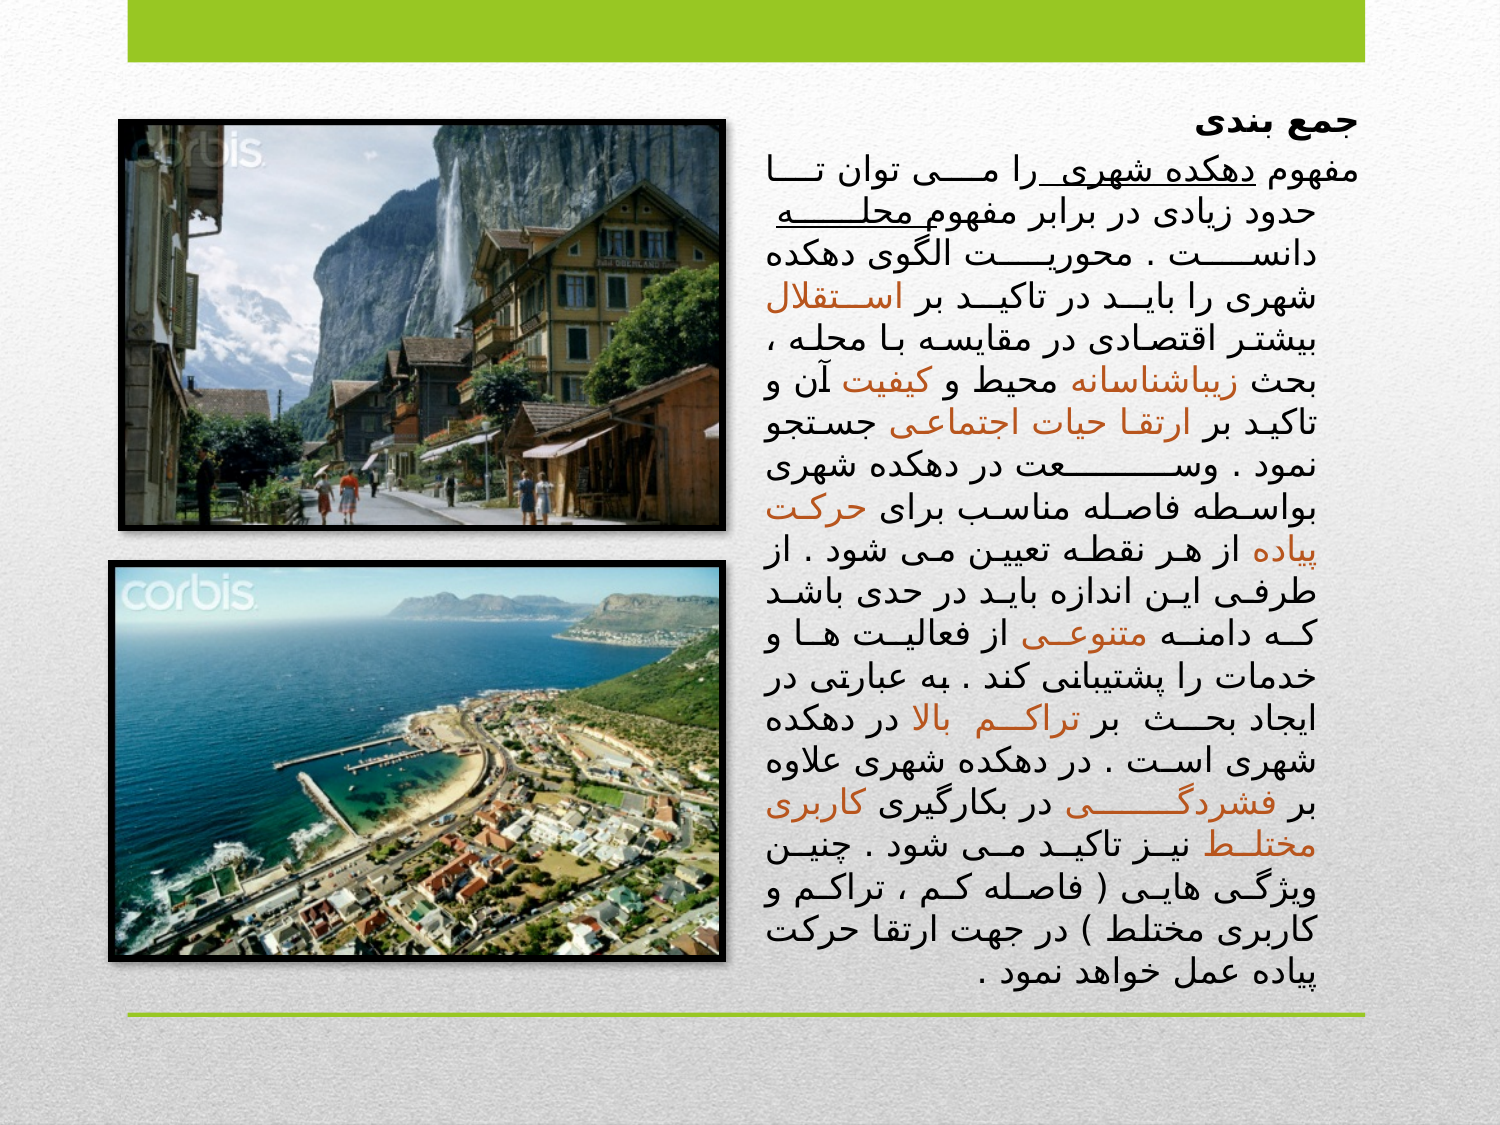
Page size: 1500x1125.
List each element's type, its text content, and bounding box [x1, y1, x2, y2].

list جمع بندی مفهوم دهکده شهری را می توان تا حدود زیادی در برابر مفهوم محله دانست . محوریت الگوی دهکده شهری را باید در تاکید بر استقلال بیشتر اقتصادی در مقایسه با محله ، بحث زیباشناسانه محیط و کیفیت آن و تاکید بر ارتقا حیات اجتماعی جستجو نمود . وسعت در دهکده شهری بواسطه فاصله مناسب برای حرکت پیاده از هر نقطه تعیین می شود . از طرفی این اندازه باید در حدی باشد که دامنه متنوعی از فعالیت ها و خدمات را پشتیبانی کند . به عبارتی در ایجاد بحث بر تراکم بالا در دهکده شهری است . در دهکده شهری علاوه بر فشردگی در بکارگیری کاربری مختلط نیز تاکید می شود . چنین ویژگی هایی ( فاصله کم ، تراکم و کاربری مختلط ) در جهت ارتقا حرکت پیاده عمل خواهد نمود . [750, 87, 1375, 1000]
picture [0, 0, 1500, 1125]
